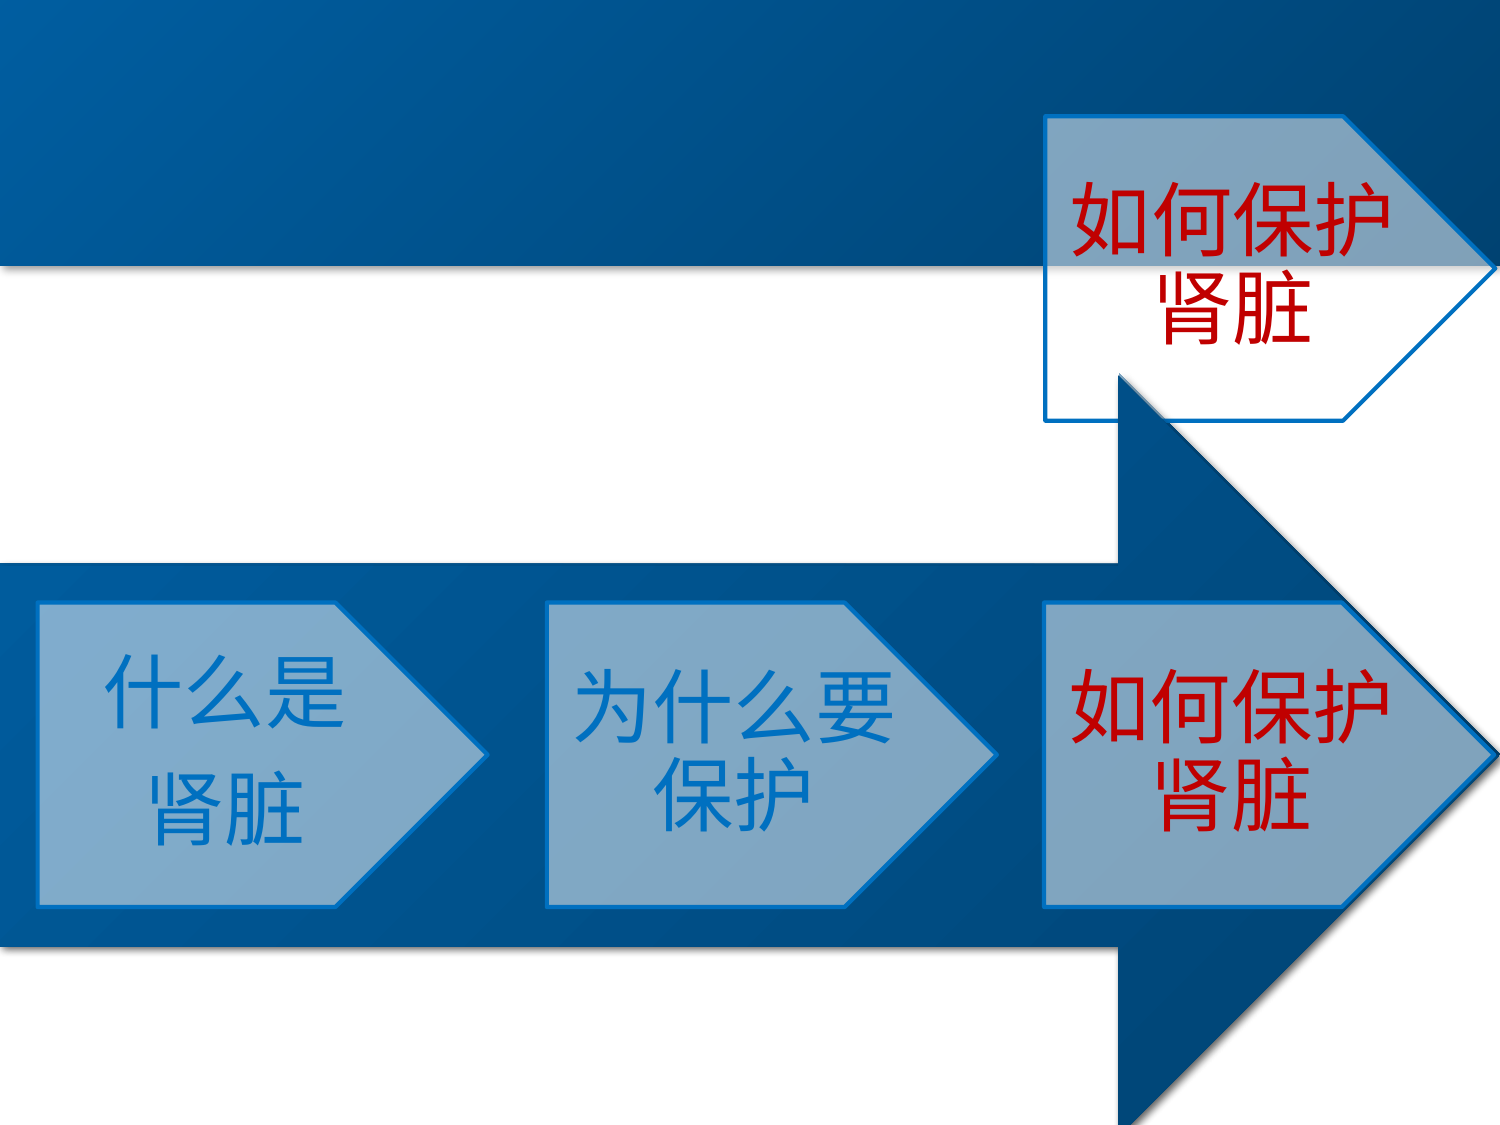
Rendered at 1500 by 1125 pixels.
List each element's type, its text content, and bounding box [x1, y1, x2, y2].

text_box 如何保护肾脏 [1043, 114, 1498, 371]
text_box [0, 0, 1500, 268]
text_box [0, 375, 1499, 1125]
